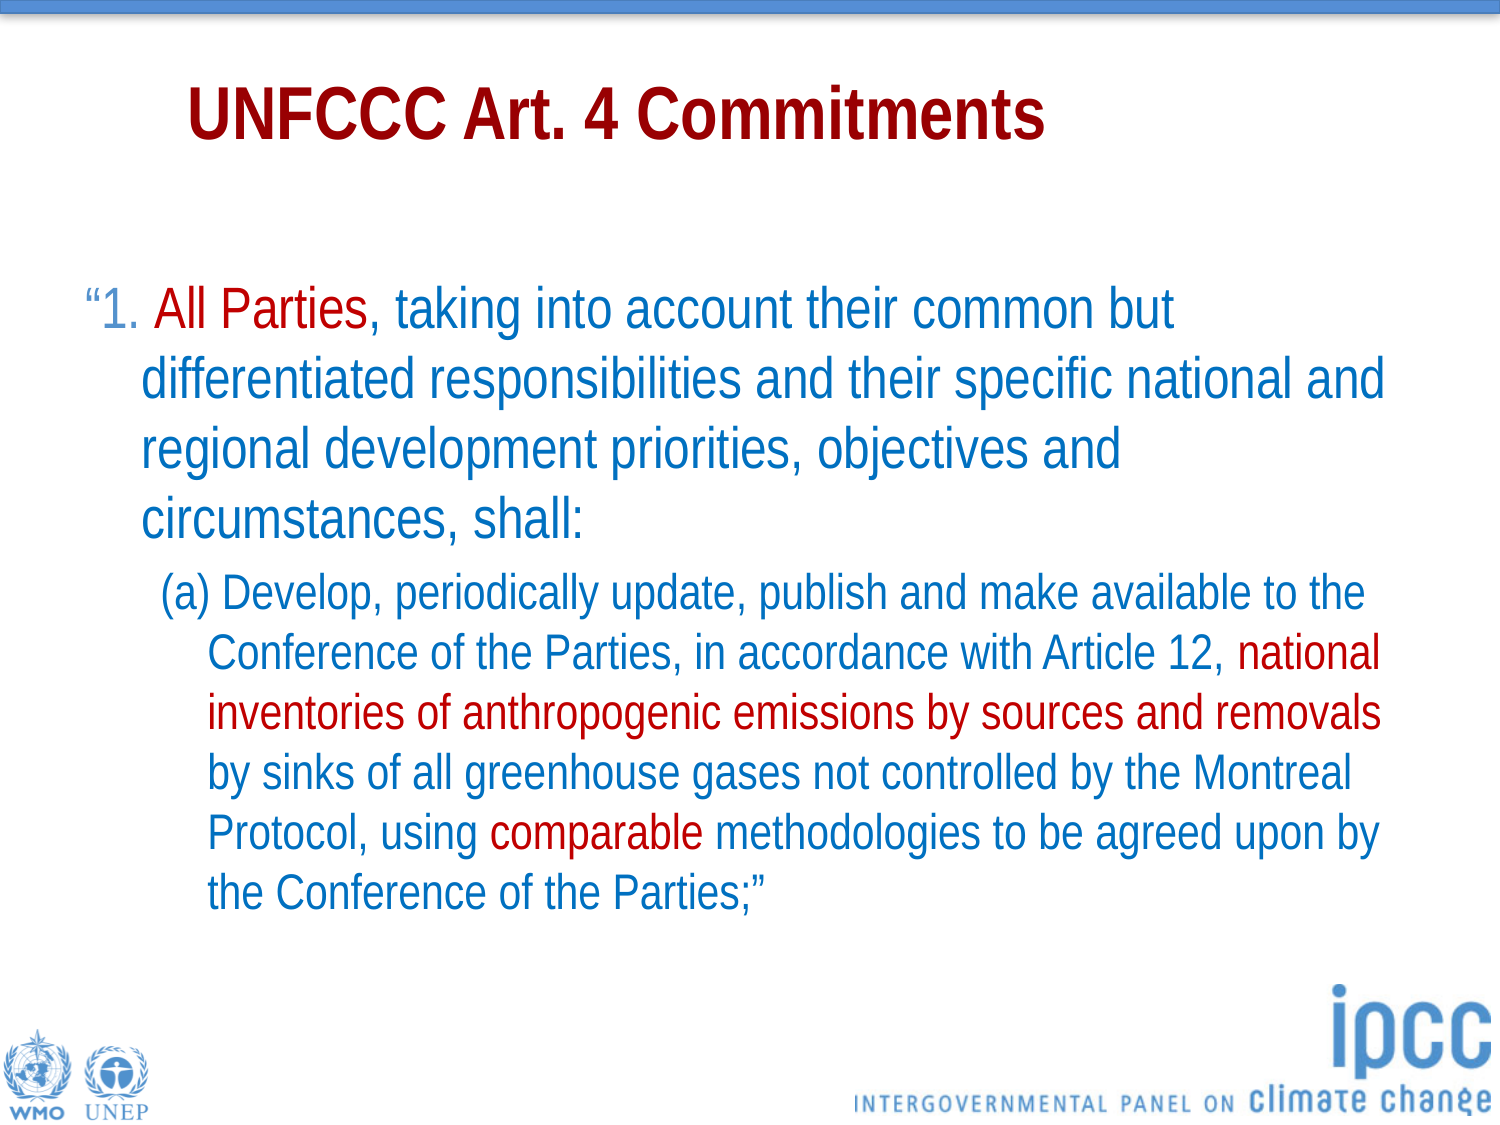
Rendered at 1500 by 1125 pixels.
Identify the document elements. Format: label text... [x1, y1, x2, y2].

title UNFCCC Art. 4 Commitments [172, 26, 1473, 193]
picture [0, 1027, 153, 1125]
list “1. All Parties, taking into account their common but differentiated responsibilities and their specific national and regional development priorities, objectives and circumstances, shall: (a) Develop, periodically update, publish and make available to the Conference of the Parties, in accordance with Article 12, national inventories of anthropogenic emissions by sources and removals by sinks of all greenhouse gases not controlled by the Montreal Protocol, using comparable methodologies to be agreed upon by the Conference of the Parties;” [70, 262, 1426, 1006]
picture [855, 984, 1491, 1116]
